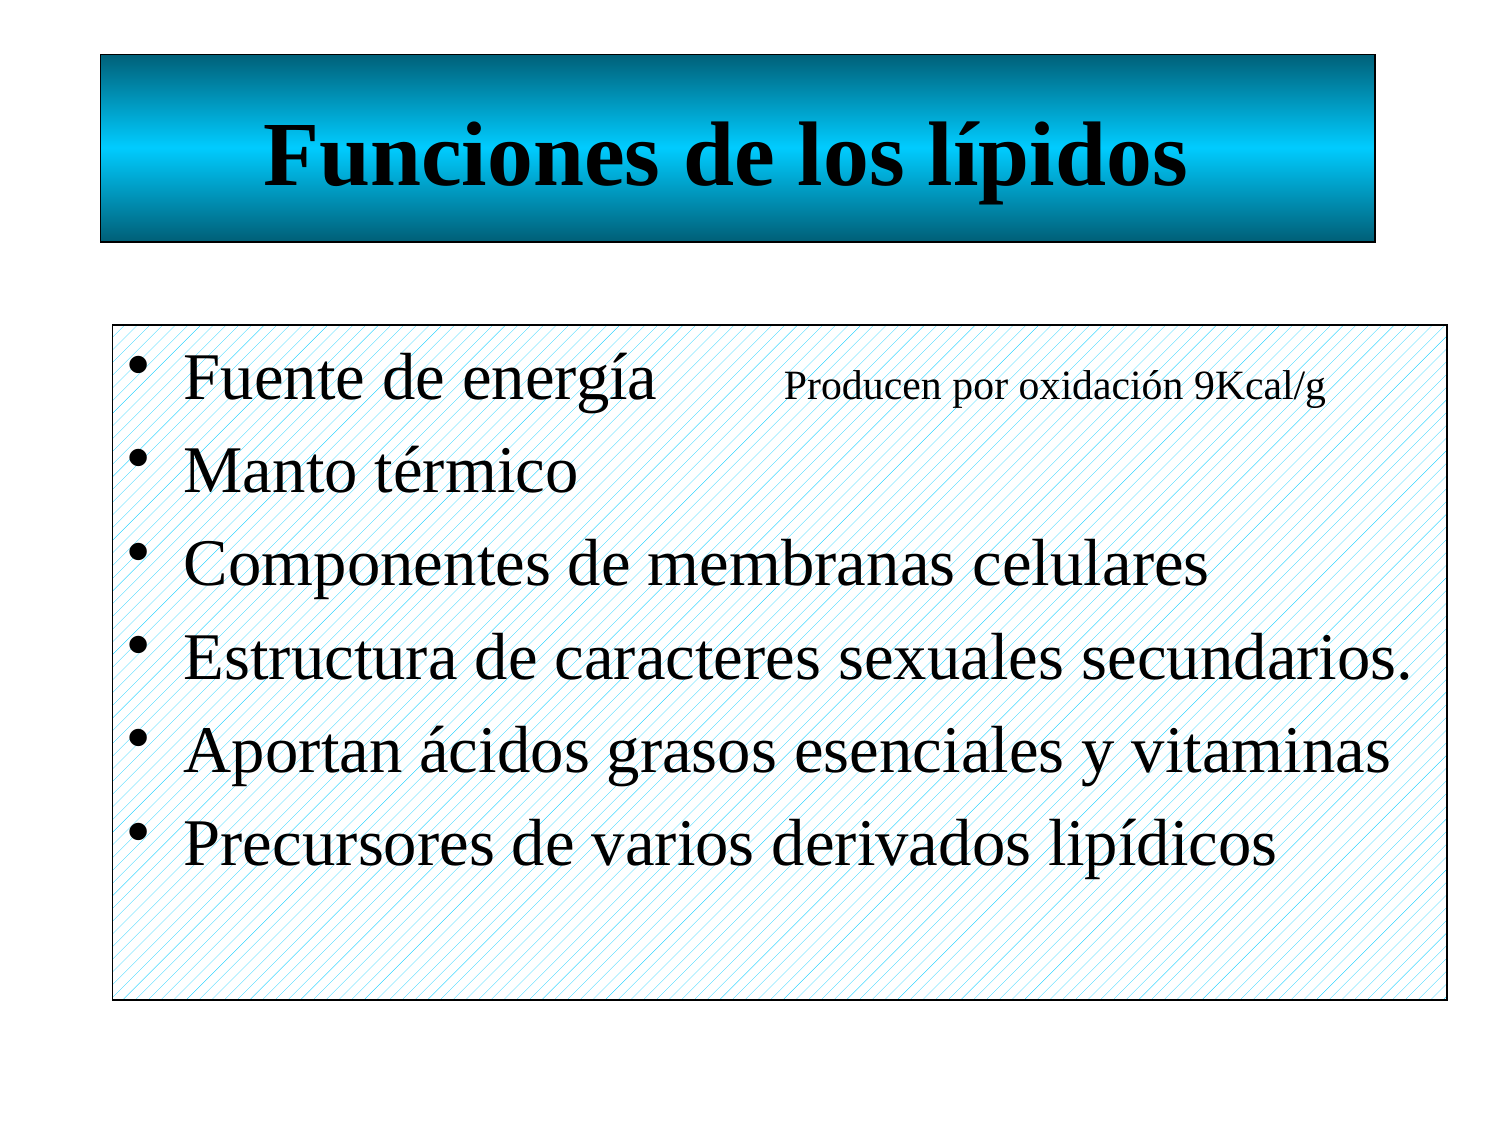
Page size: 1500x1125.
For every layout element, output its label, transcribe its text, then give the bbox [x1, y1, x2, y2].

list Fuente de energía Producen por oxidación 9Kcal/g Manto térmico Componentes de membranas celulares Estructura de caracteres sexuales secundarios. Aportan ácidos grasos esenciales y vitaminas Precursores de varios derivados lipídicos [112, 324, 1448, 1001]
title Funciones de los lípidos [100, 54, 1376, 243]
